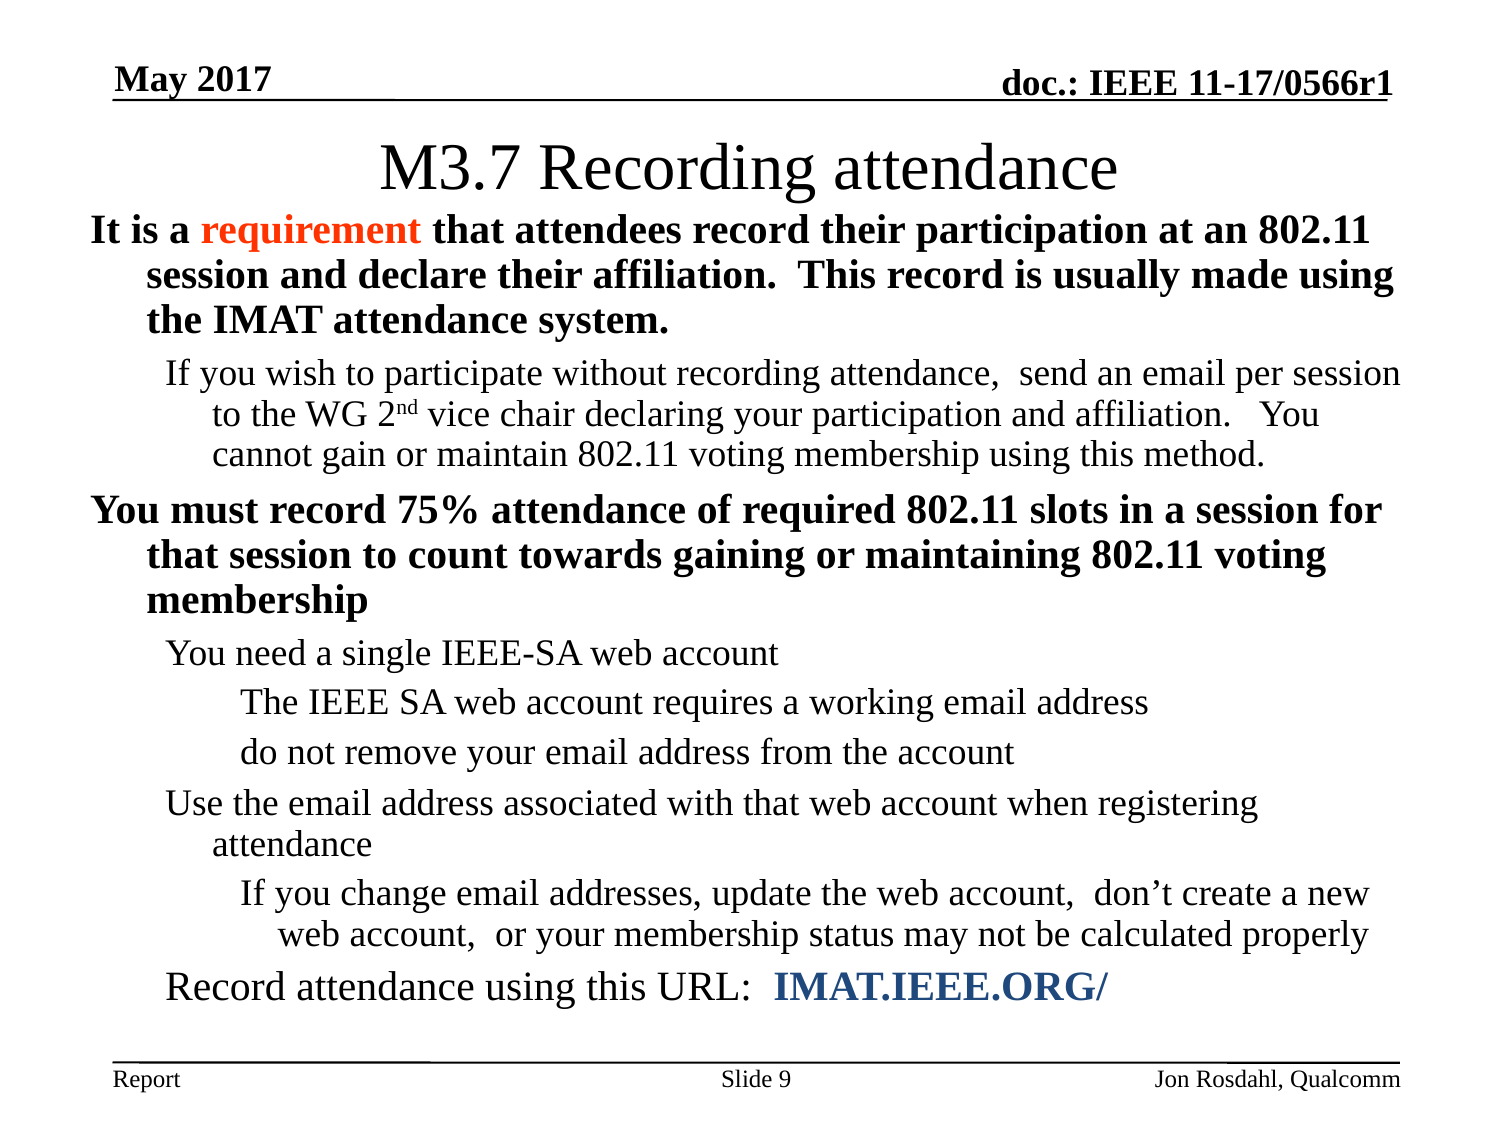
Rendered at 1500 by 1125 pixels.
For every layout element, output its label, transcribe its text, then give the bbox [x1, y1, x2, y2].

footer Jon Rosdahl, Qualcomm [878, 1061, 1402, 1093]
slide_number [114, 54, 423, 100]
slide_number Slide 9 [712, 1061, 800, 1123]
list It is a requirement that attendees record their participation at an 802.11 session and declare their affiliation. This record is usually made using the IMAT attendance system. If you wish to participate without recording attendance, send an email per session to the WG 2nd vice chair declaring your participation and affiliation. You cannot gain or maintain 802.11 voting membership using this method. You must record 75% attendance of required 802.11 slots in a session for that session to count towards gaining or maintaining 802.11 voting membership You need a single IEEE-SA web account The IEEE SA web account requires a working email address do not remove your email address from the account Use the email address associated with that web account when registering attendance If you change email addresses, update the web account, don’t create a new web account, or your membership status may not be calculated properly Record attendance using this URL: IMAT.IEEE.ORG/ [74, 199, 1438, 1051]
title M3.7 Recording attendance [112, 112, 1388, 199]
